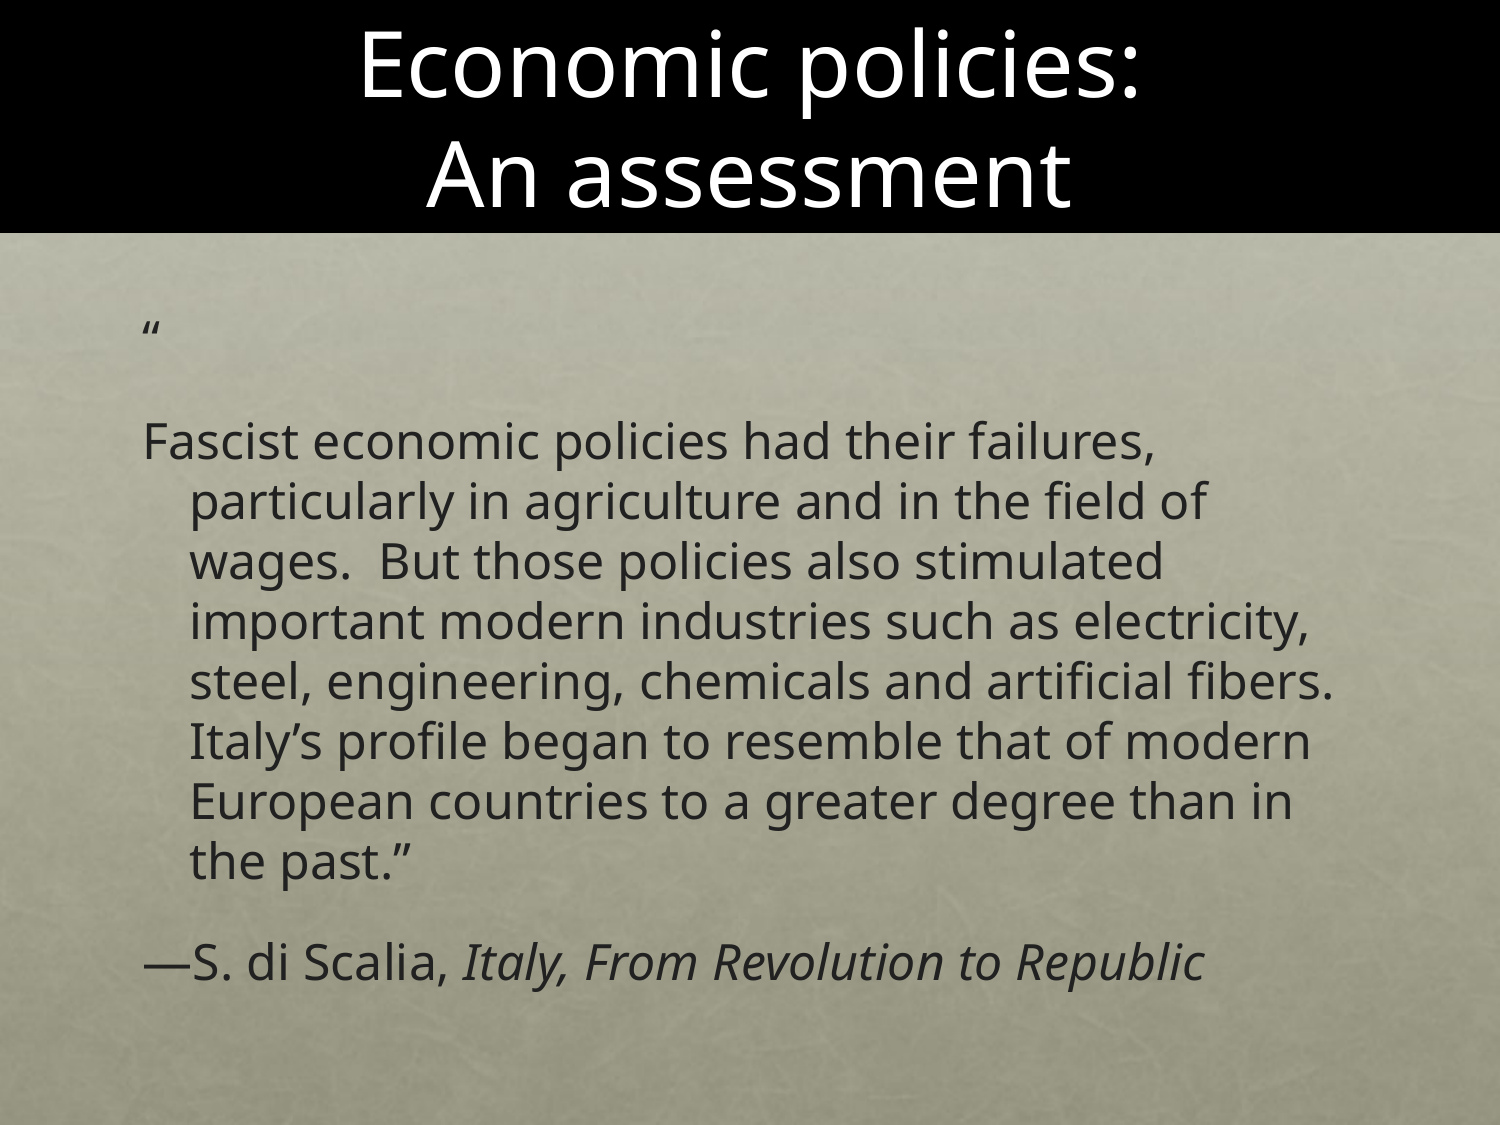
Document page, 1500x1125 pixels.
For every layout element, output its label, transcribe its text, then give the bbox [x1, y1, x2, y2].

picture [0, 214, 1500, 1125]
list “ Fascist economic policies had their failures, particularly in agriculture and in the field of wages. But those policies also stimulated important modern industries such as electricity, steel, engineering, chemicals and artificial fibers. Italy’s profile began to resemble that of modern European countries to a greater degree than in the past.” —S. di Scalia, Italy, From Revolution to Republic [127, 299, 1372, 1125]
title Economic policies: An assessment [127, 10, 1372, 221]
